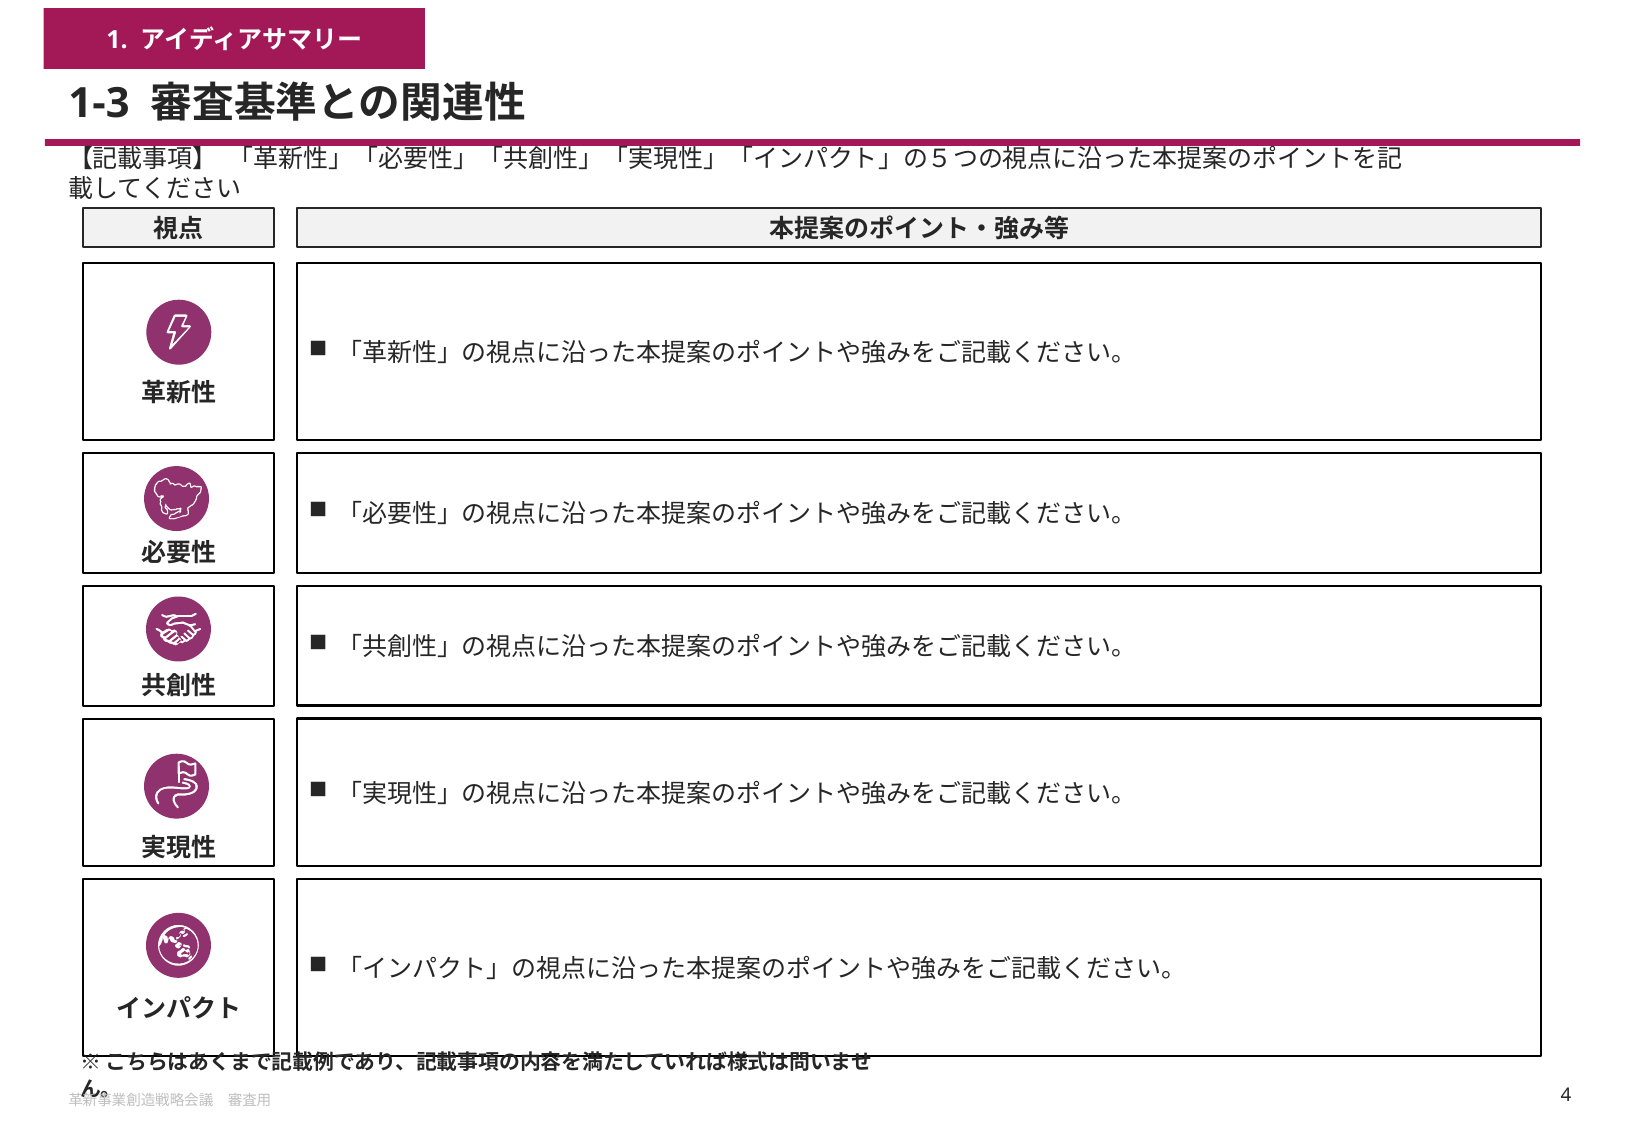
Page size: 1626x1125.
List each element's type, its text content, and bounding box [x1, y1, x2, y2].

text_box 「必要性」の視点に沿った本提案のポイントや強みをご記載ください。 [295, 451, 1544, 575]
text_box 「共創性」の視点に沿った本提案のポイントや強みをご記載ください。 [295, 584, 1544, 708]
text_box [83, 718, 275, 867]
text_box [83, 585, 275, 707]
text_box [83, 453, 275, 574]
text_box 本提案のポイント・強み等 [295, 205, 1544, 249]
footer 革新事業創造戦略会議 審査用 [68, 1080, 736, 1109]
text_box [83, 878, 275, 1057]
text_box 「実現性」の視点に沿った本提案のポイントや強みをご記載ください。 [295, 716, 1544, 868]
text_box ※こちらはあくまで記載例であり、記載事項の内容を満たしていれば様式は問いません。 [68, 1053, 903, 1094]
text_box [83, 262, 275, 441]
text_box 視点 [81, 205, 276, 249]
text_box 1. アイディアサマリー [43, 8, 425, 69]
text_box 【記載事項】 「革新性」「必要性」「共創性」「実現性」「インパクト」の５つの視点に沿った本提案のポイントを記載してください [62, 137, 1415, 207]
title 1-3 審査基準との関連性 [68, 70, 1557, 131]
text_box 「インパクト」の視点に沿った本提案のポイントや強みをご記載ください。 [295, 877, 1544, 1058]
text_box 「革新性」の視点に沿った本提案のポイントや強みをご記載ください。 [295, 261, 1544, 442]
